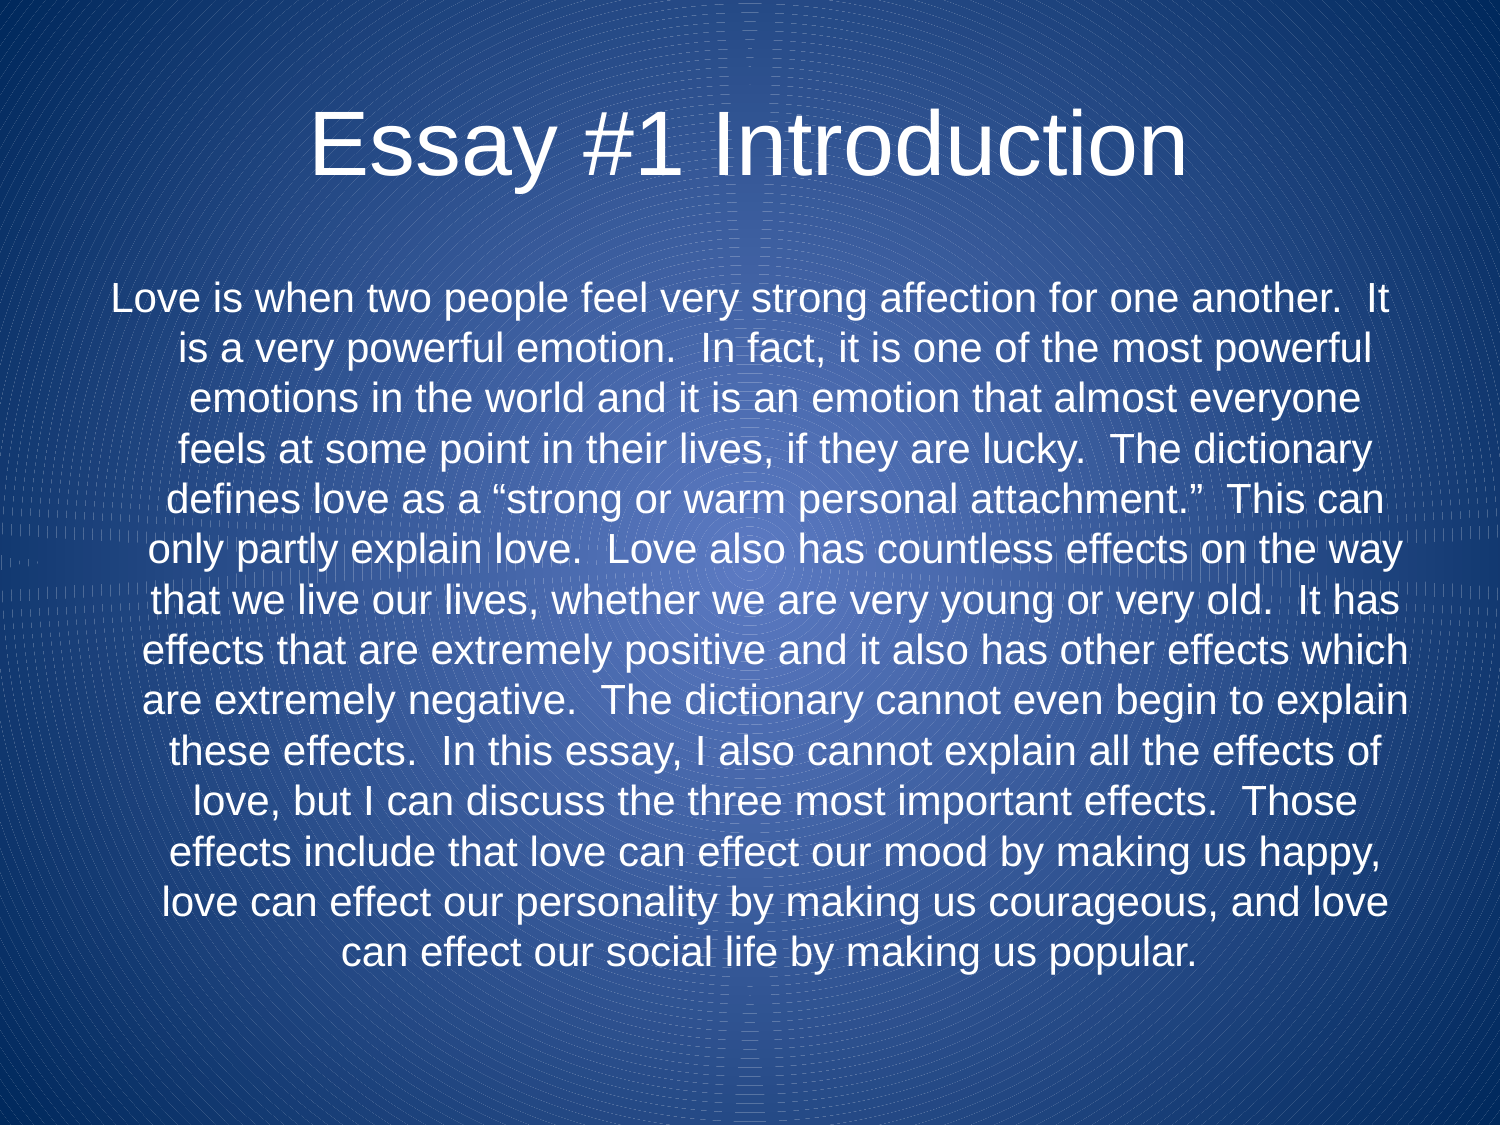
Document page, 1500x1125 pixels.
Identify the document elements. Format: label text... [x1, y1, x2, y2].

list Love is when two people feel very strong affection for one another. It is a very powerful emotion. In fact, it is one of the most powerful emotions in the world and it is an emotion that almost everyone feels at some point in their lives, if they are lucky. The dictionary defines love as a “strong or warm personal attachment.” This can only partly explain love. Love also has countless effects on the way that we live our lives, whether we are very young or very old. It has effects that are extremely positive and it also has other effects which are extremely negative. The dictionary cannot even begin to explain these effects. In this essay, I also cannot explain all the effects of love, but I can discuss the three most important effects. Those effects include that love can effect our mood by making us happy, love can effect our personality by making us courageous, and love can effect our social life by making us popular. [75, 262, 1425, 1005]
title Essay #1 Introduction [75, 45, 1425, 233]
